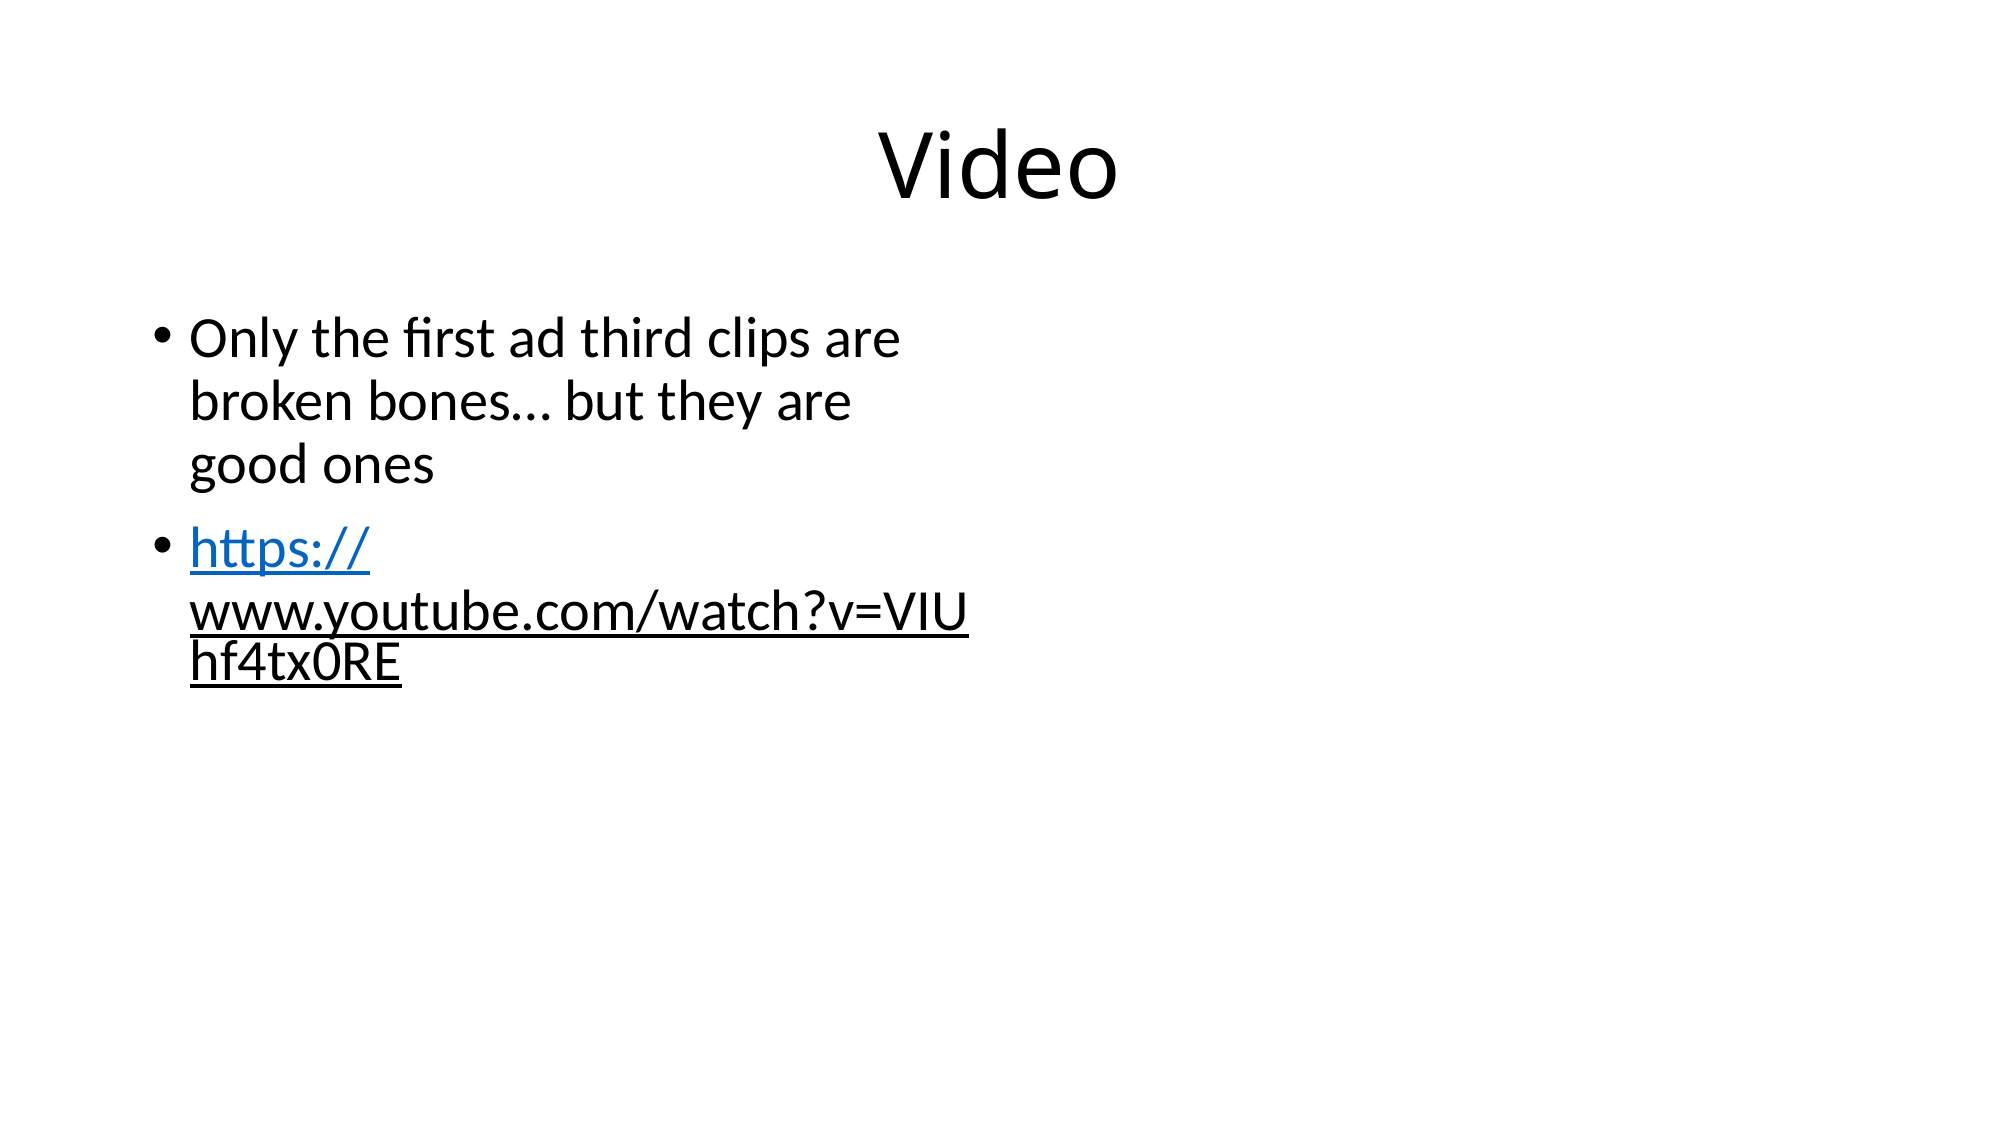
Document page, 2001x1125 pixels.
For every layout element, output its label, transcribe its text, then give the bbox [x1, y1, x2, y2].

list Only the first ad third clips are broken bones… but they are good ones https://www.youtube.com/watch?v=VIUhf4tx0RE [137, 299, 988, 1014]
title Video [137, 59, 1863, 278]
